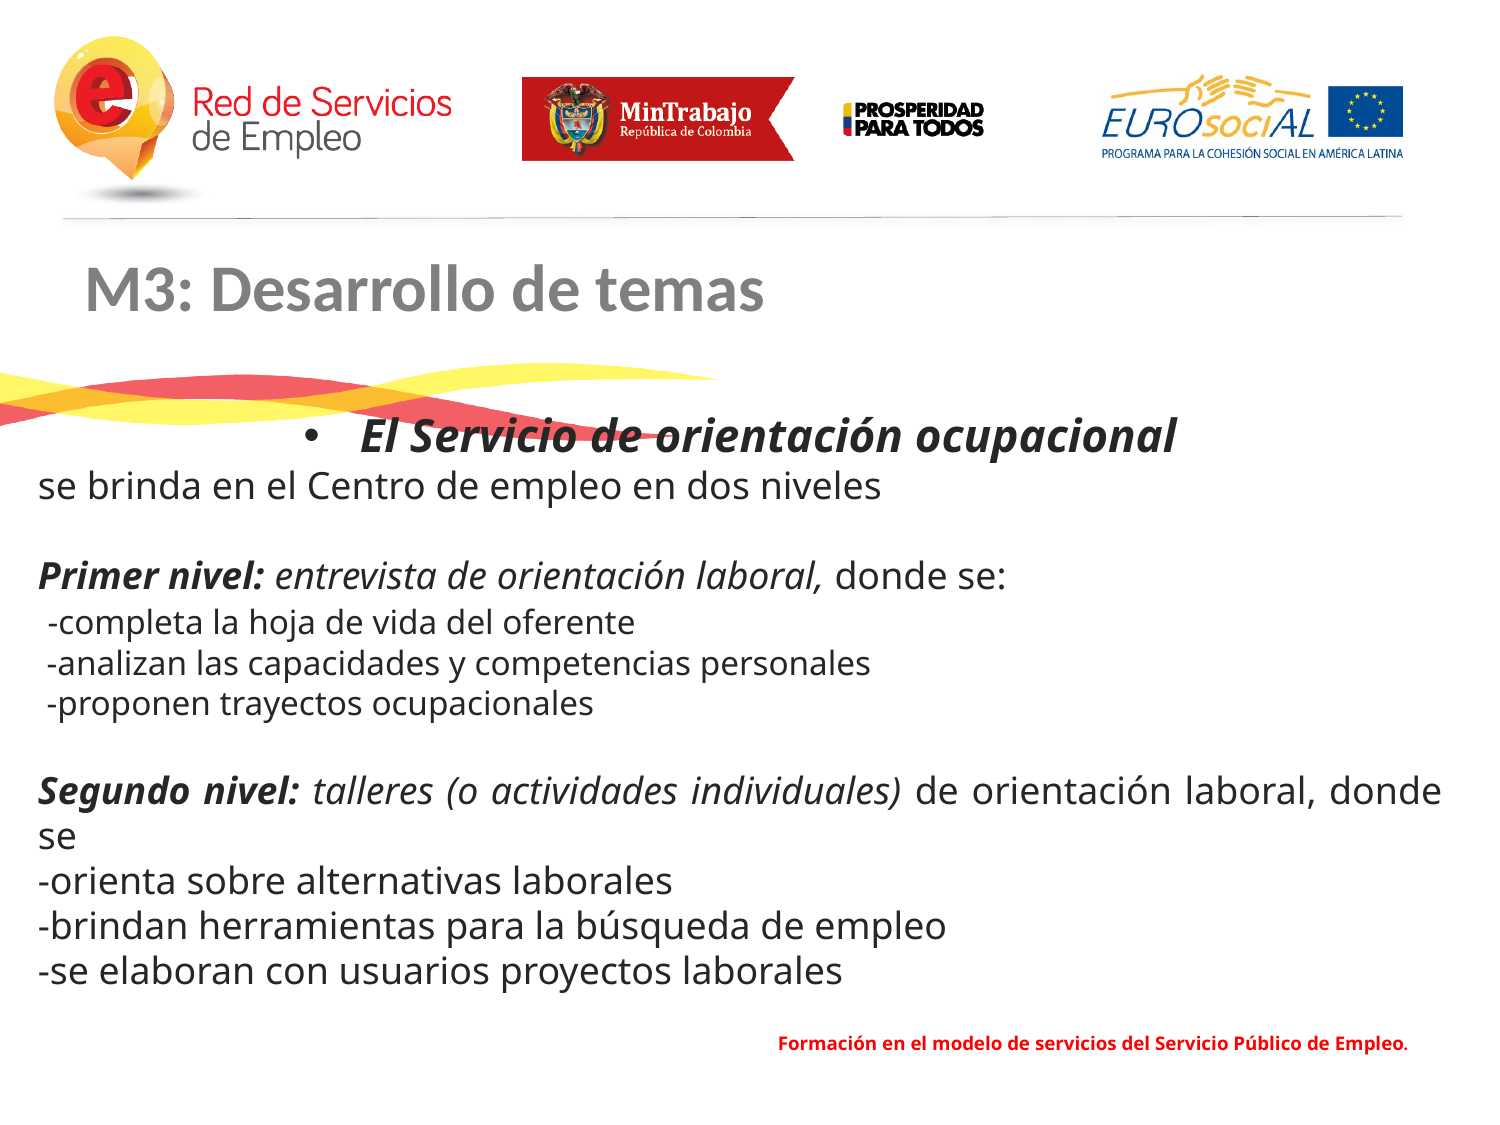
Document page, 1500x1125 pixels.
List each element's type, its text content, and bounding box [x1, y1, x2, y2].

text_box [62, 215, 1403, 220]
text_box El Servicio de orientación ocupacional se brinda en el Centro de empleo en dos niveles Primer nivel: entrevista de orientación laboral, donde se: -completa la hoja de vida del oferente -analizan las capacidades y competencias personales -proponen trayectos ocupacionales Segundo nivel: talleres (o actividades individuales) de orientación laboral, donde se -orienta sobre alternativas laborales -brindan herramientas para la búsqueda de empleo -se elaboran con usuarios proyectos laborales [23, 399, 1458, 1000]
text_box M3: Desarrollo de temas [70, 237, 1202, 333]
picture [521, 77, 987, 162]
title Formación en el modelo de servicios del Servicio Público de Empleo. [720, 999, 1471, 1088]
picture [54, 35, 452, 205]
picture [1102, 74, 1403, 158]
picture [0, 358, 721, 441]
